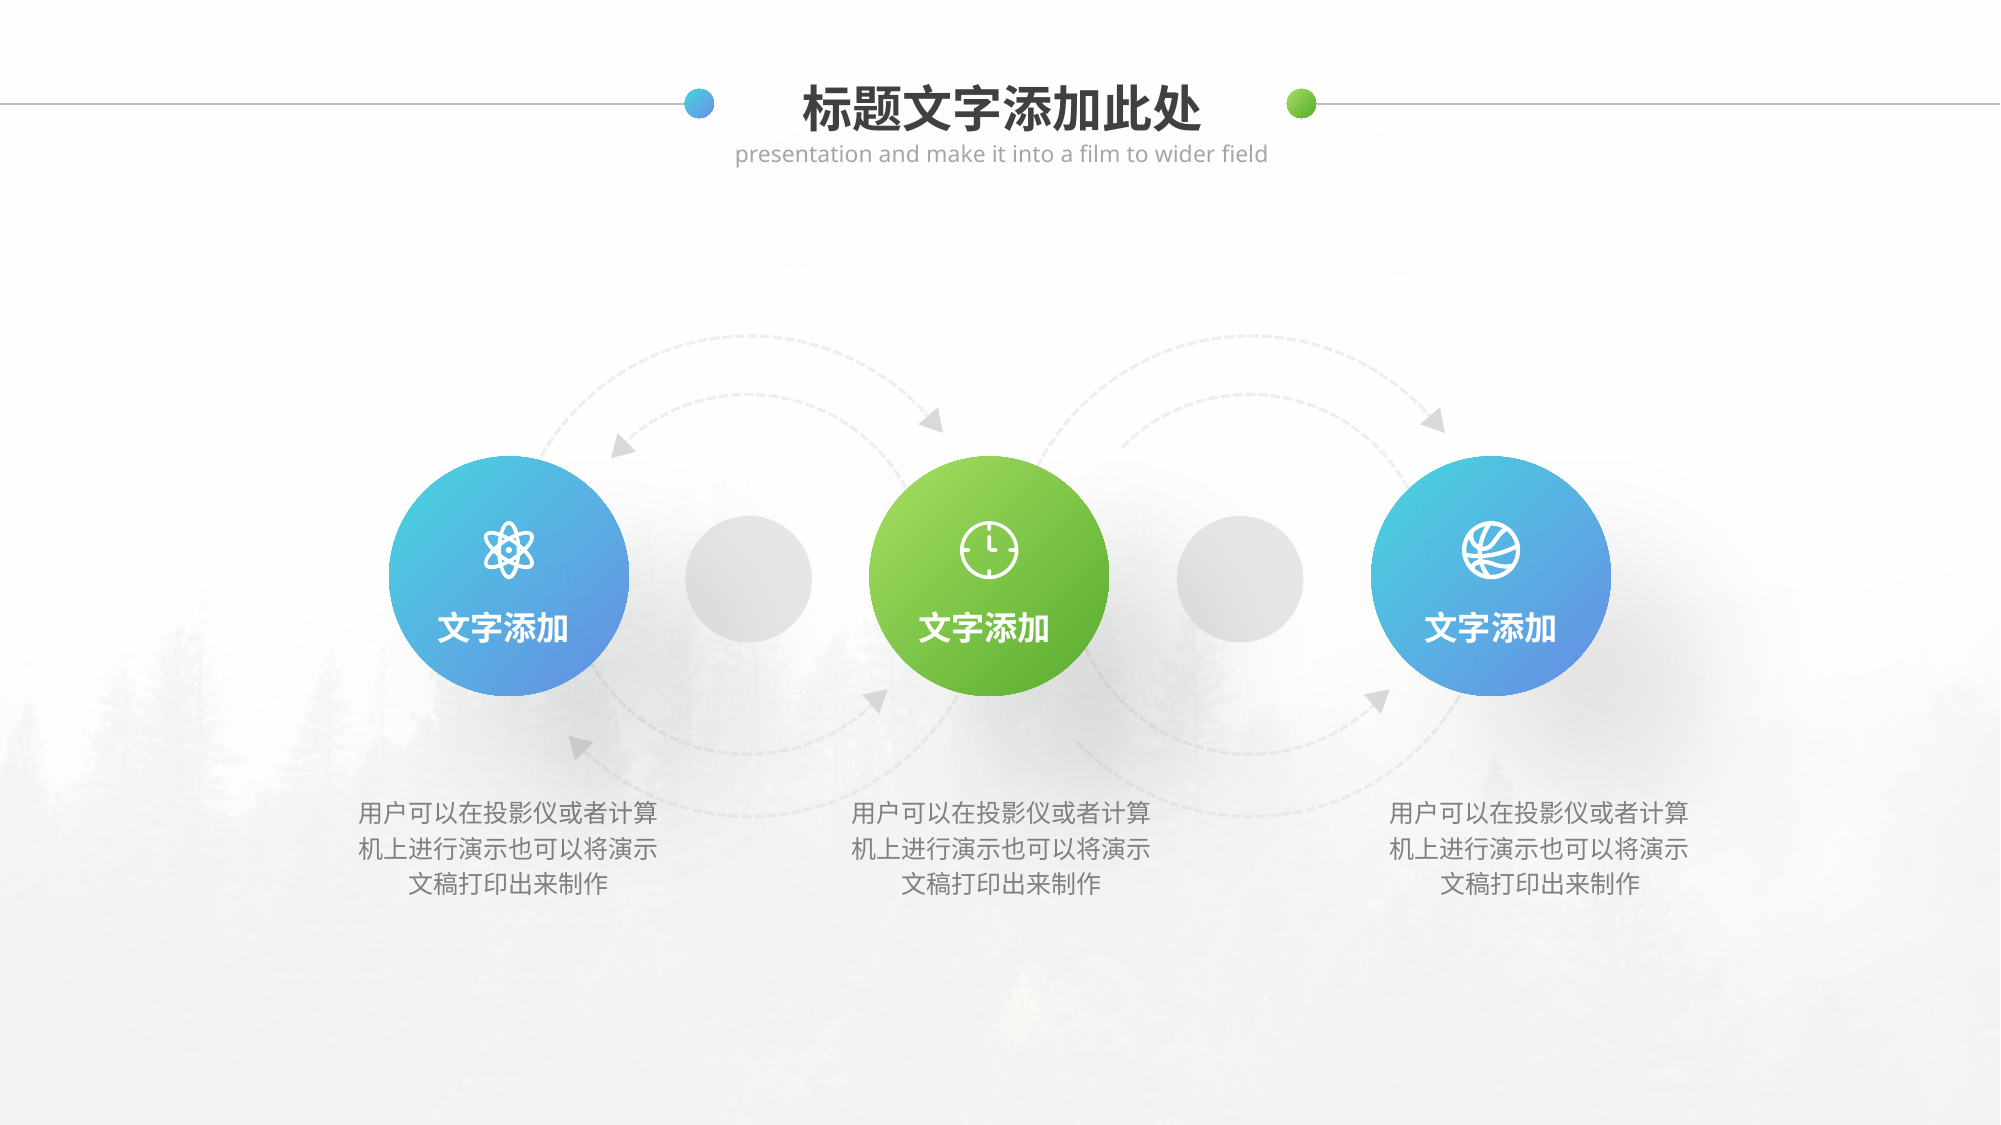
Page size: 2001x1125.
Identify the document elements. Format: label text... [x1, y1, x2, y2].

text_box 用户可以在投影仪或者计算机上进行演示也可以将演示文稿打印出来制作 [1363, 783, 1717, 907]
text_box 用户可以在投影仪或者计算机上进行演示也可以将演示文稿打印出来制作 [332, 783, 686, 907]
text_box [388, 335, 1611, 817]
text_box 用户可以在投影仪或者计算机上进行演示也可以将演示文稿打印出来制作 [825, 817, 1179, 907]
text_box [0, 69, 2000, 176]
